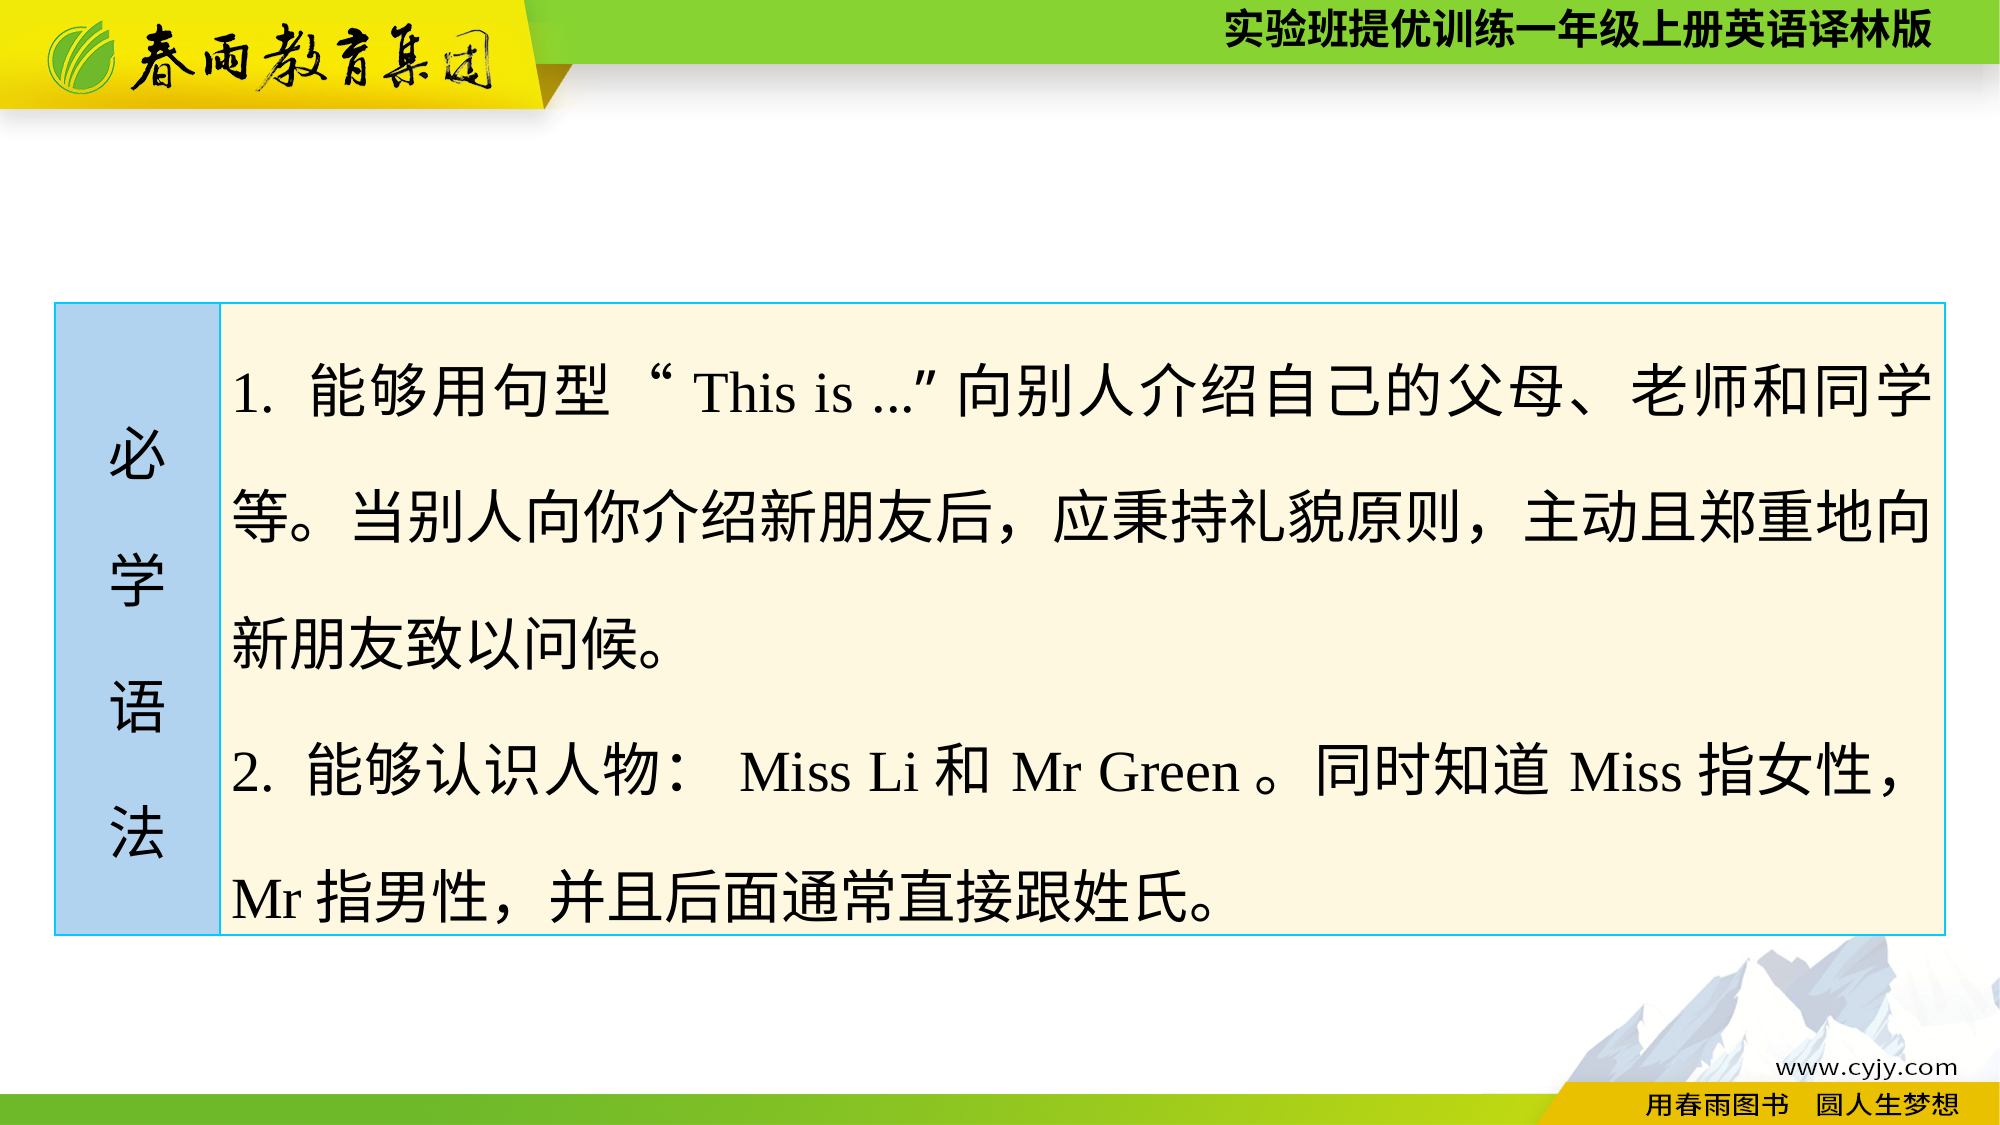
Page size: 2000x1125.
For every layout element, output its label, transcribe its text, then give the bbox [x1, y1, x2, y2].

table_header 必 学 语 法 [56, 304, 219, 934]
table_header 1. 能够用句型“This is ...”向别人介绍自己的父母、老师和同学等。当别人向你介绍新朋友后，应秉持礼貌原则，主动且郑重地向新朋友致以问候。 2. 能够认识人物：Miss Li和Mr Green。同时知道Miss指女性， Mr指男性，并且后面通常直接跟姓氏。 [221, 304, 1944, 934]
picture [0, 0, 2000, 1125]
